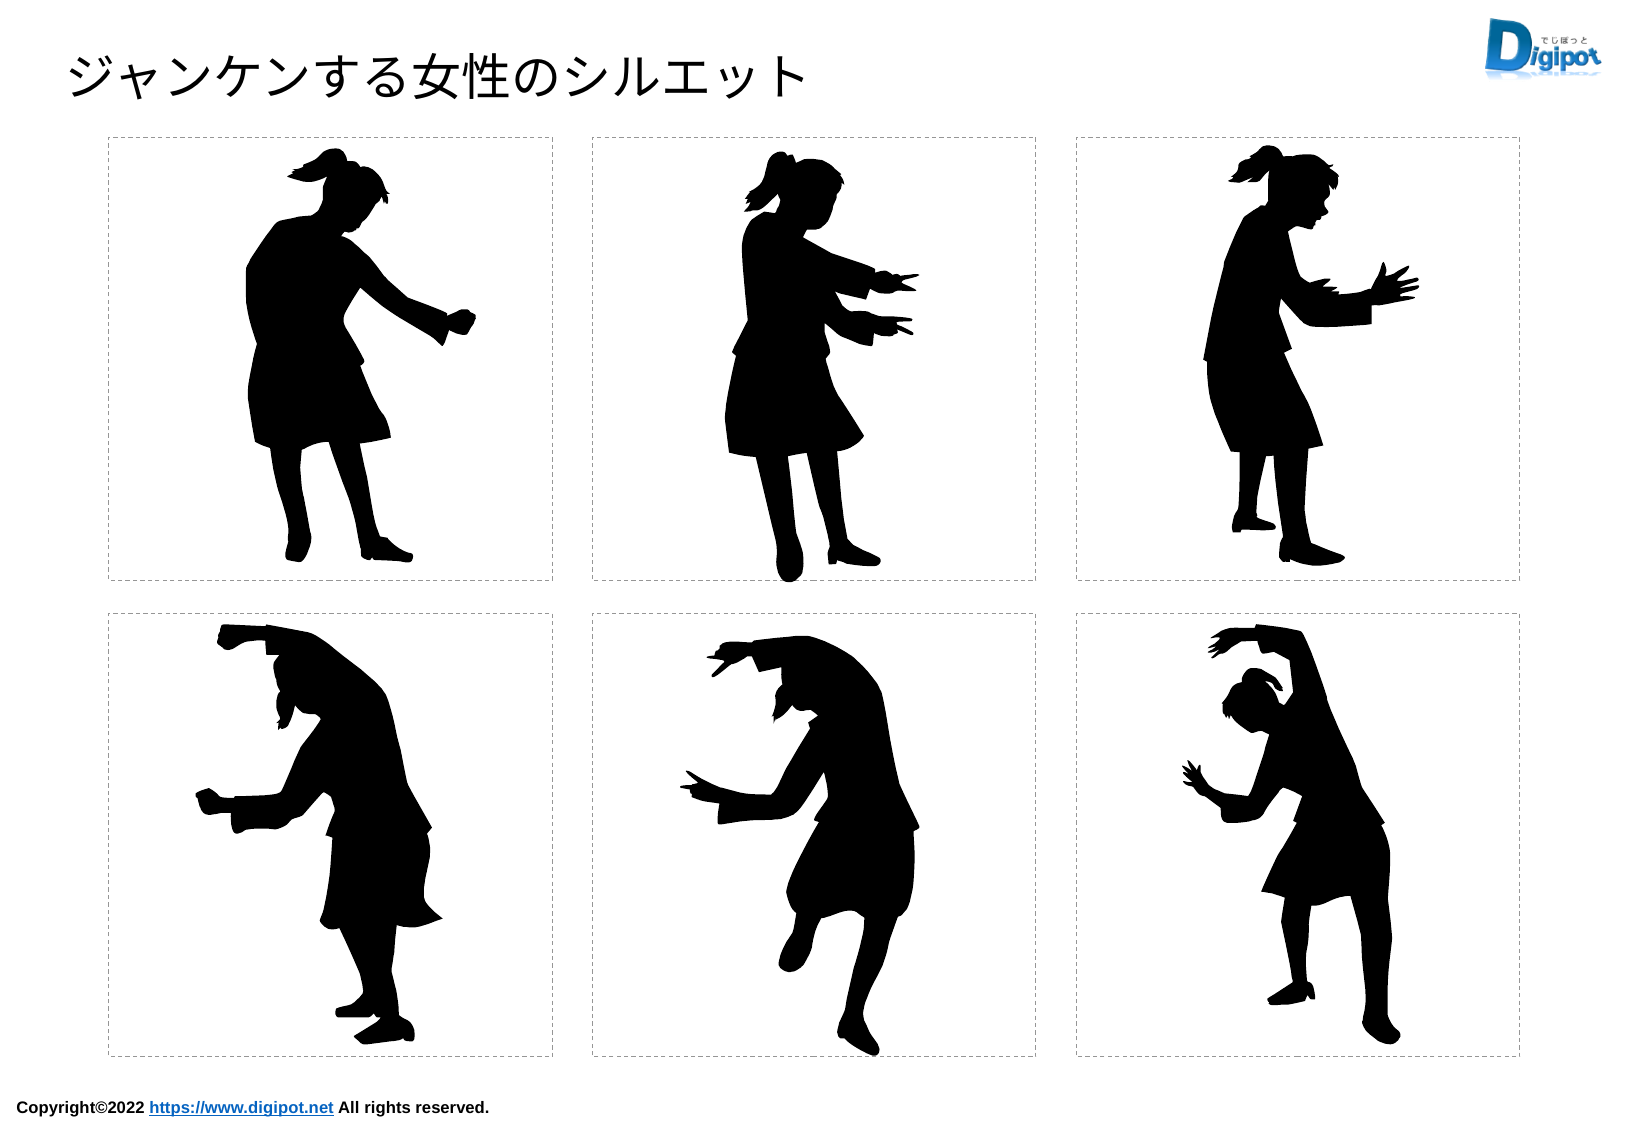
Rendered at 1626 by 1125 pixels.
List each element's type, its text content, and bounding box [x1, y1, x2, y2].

text_box [1203, 145, 1420, 566]
text_box [1182, 624, 1401, 1045]
text_box ジャンケンする女性のシルエット [51, 38, 827, 113]
picture [1485, 18, 1602, 82]
text_box [680, 635, 920, 1056]
text_box [195, 624, 443, 1045]
text_box [724, 151, 920, 583]
text_box [245, 148, 476, 563]
